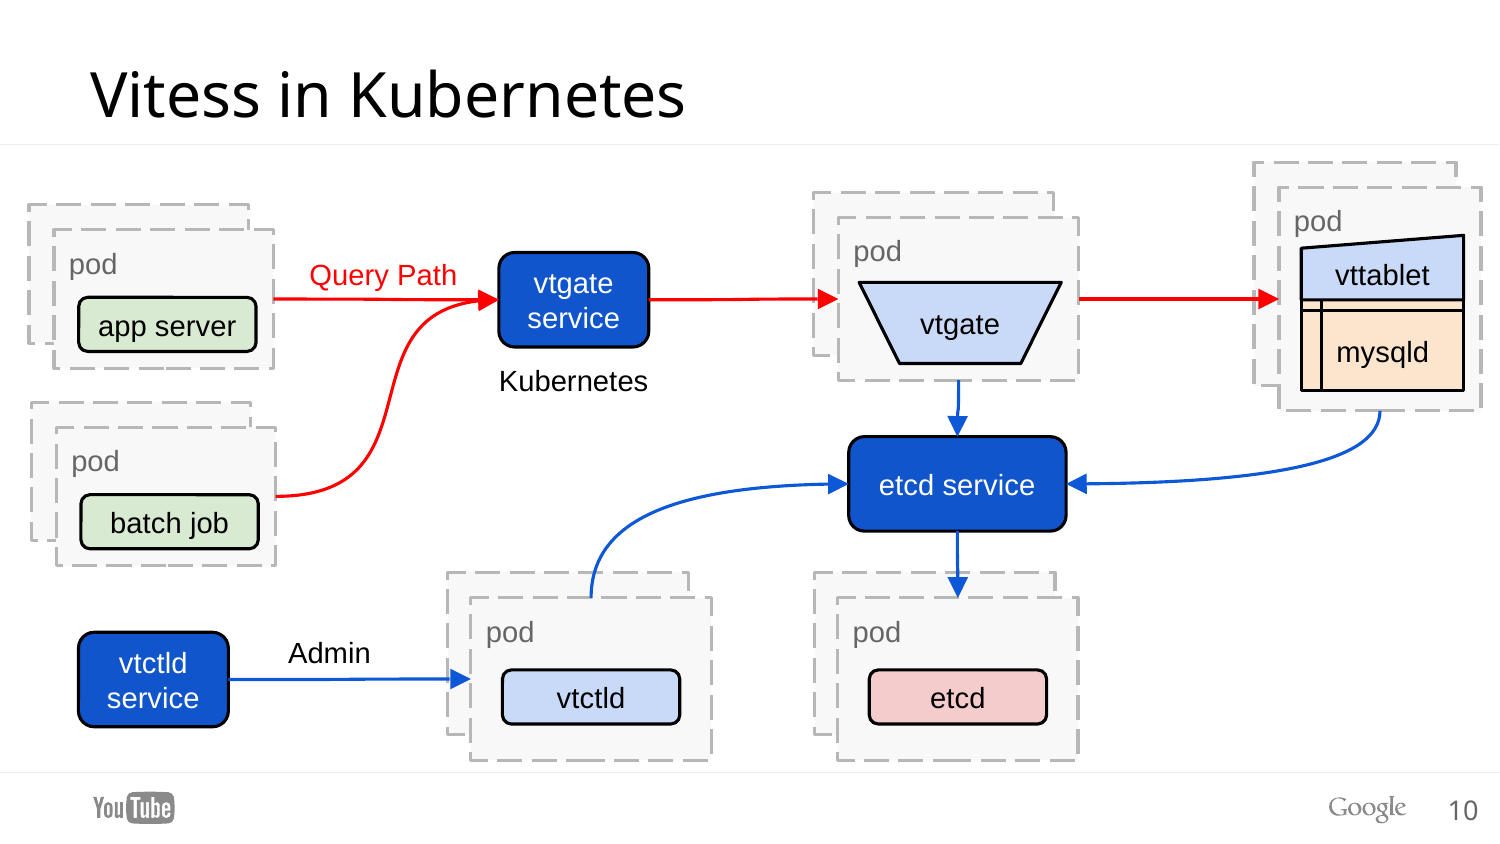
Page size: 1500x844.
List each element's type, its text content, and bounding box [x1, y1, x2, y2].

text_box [30, 401, 276, 566]
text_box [662, 411, 778, 670]
text_box vtgate service [498, 252, 649, 347]
slide_number ‹#› [1403, 779, 1494, 844]
text_box vtctld service [78, 632, 229, 727]
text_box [447, 572, 712, 761]
title Vitess in Kubernetes [75, 33, 1425, 145]
text_box Admin [254, 619, 405, 677]
text_box etcd service [848, 436, 1067, 532]
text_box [814, 572, 1079, 761]
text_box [275, 299, 500, 497]
text_box Query Path [278, 241, 498, 297]
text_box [813, 192, 1080, 381]
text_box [1253, 161, 1482, 412]
text_box Kubernetes [504, 347, 674, 404]
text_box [1186, 290, 1260, 605]
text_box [28, 204, 274, 369]
